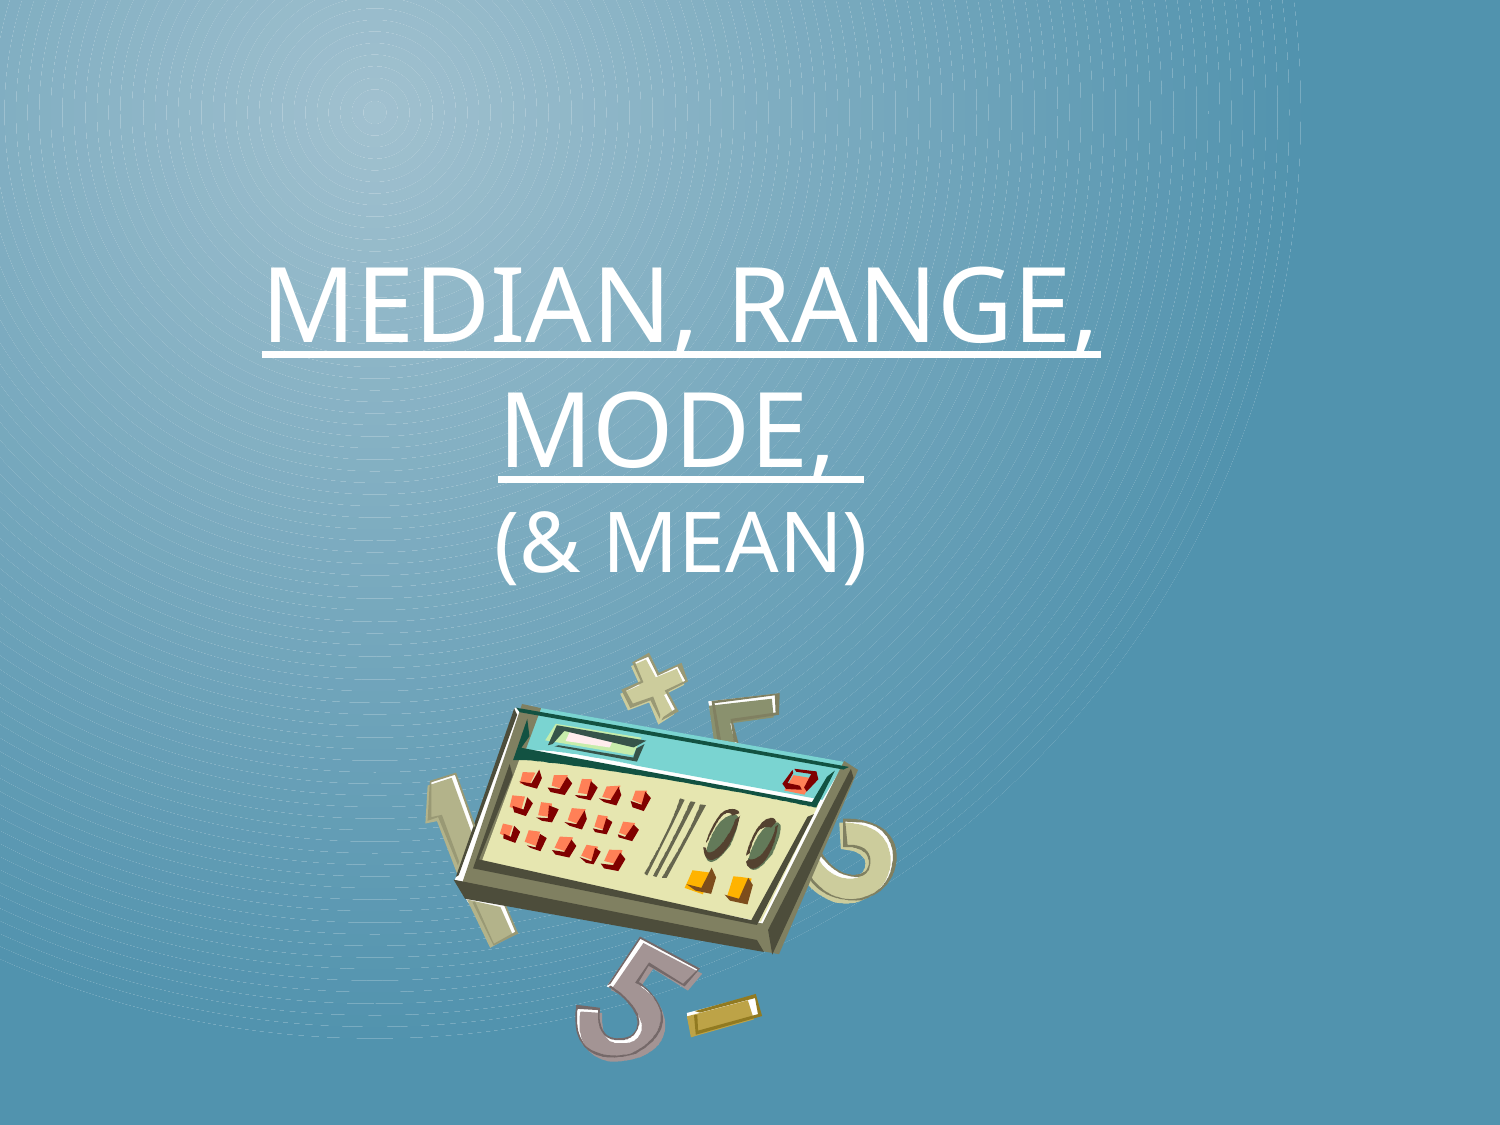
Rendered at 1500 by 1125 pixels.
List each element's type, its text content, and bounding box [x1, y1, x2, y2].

picture [424, 649, 905, 1070]
title Median, Range, Mode, (& Mean) [174, 230, 1188, 600]
